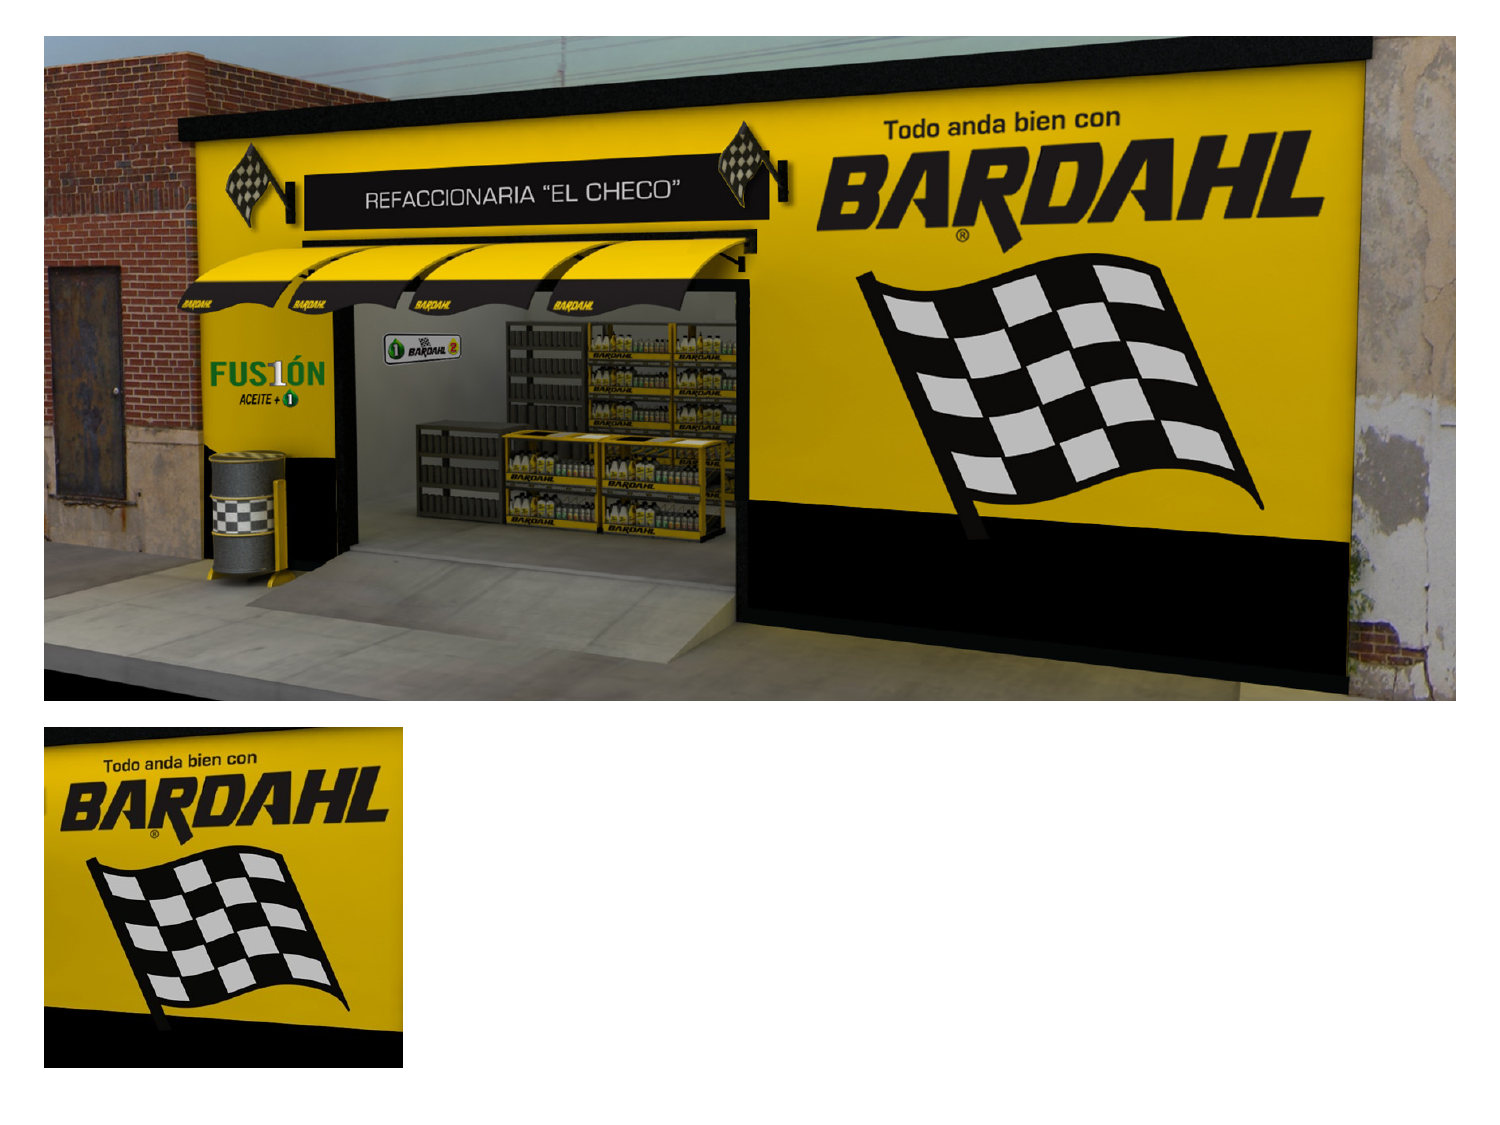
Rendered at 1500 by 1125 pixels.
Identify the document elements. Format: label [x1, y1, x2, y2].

picture [44, 36, 1456, 701]
picture [44, 726, 403, 1068]
